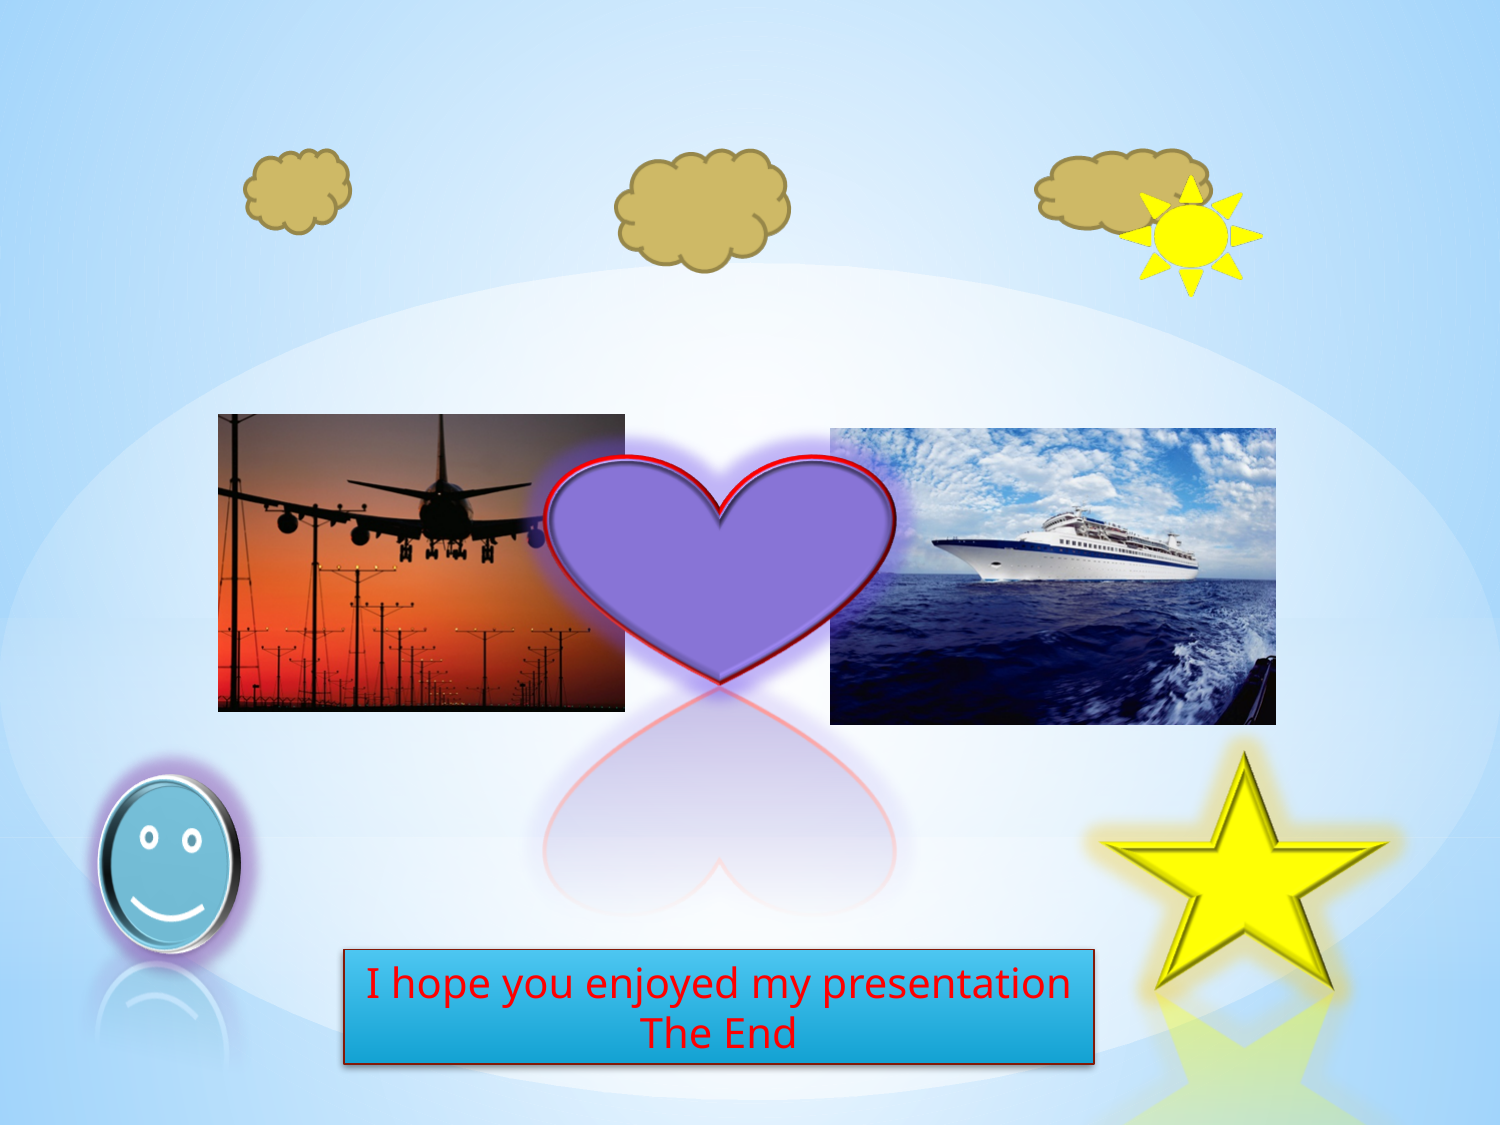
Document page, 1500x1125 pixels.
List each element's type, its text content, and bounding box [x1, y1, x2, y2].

picture [1033, 148, 1263, 297]
text_box I hope you enjoyed my presentation The End [343, 949, 1050, 1065]
picture [612, 148, 792, 275]
picture [218, 414, 1431, 1125]
picture [54, 729, 294, 1125]
picture [241, 148, 354, 237]
